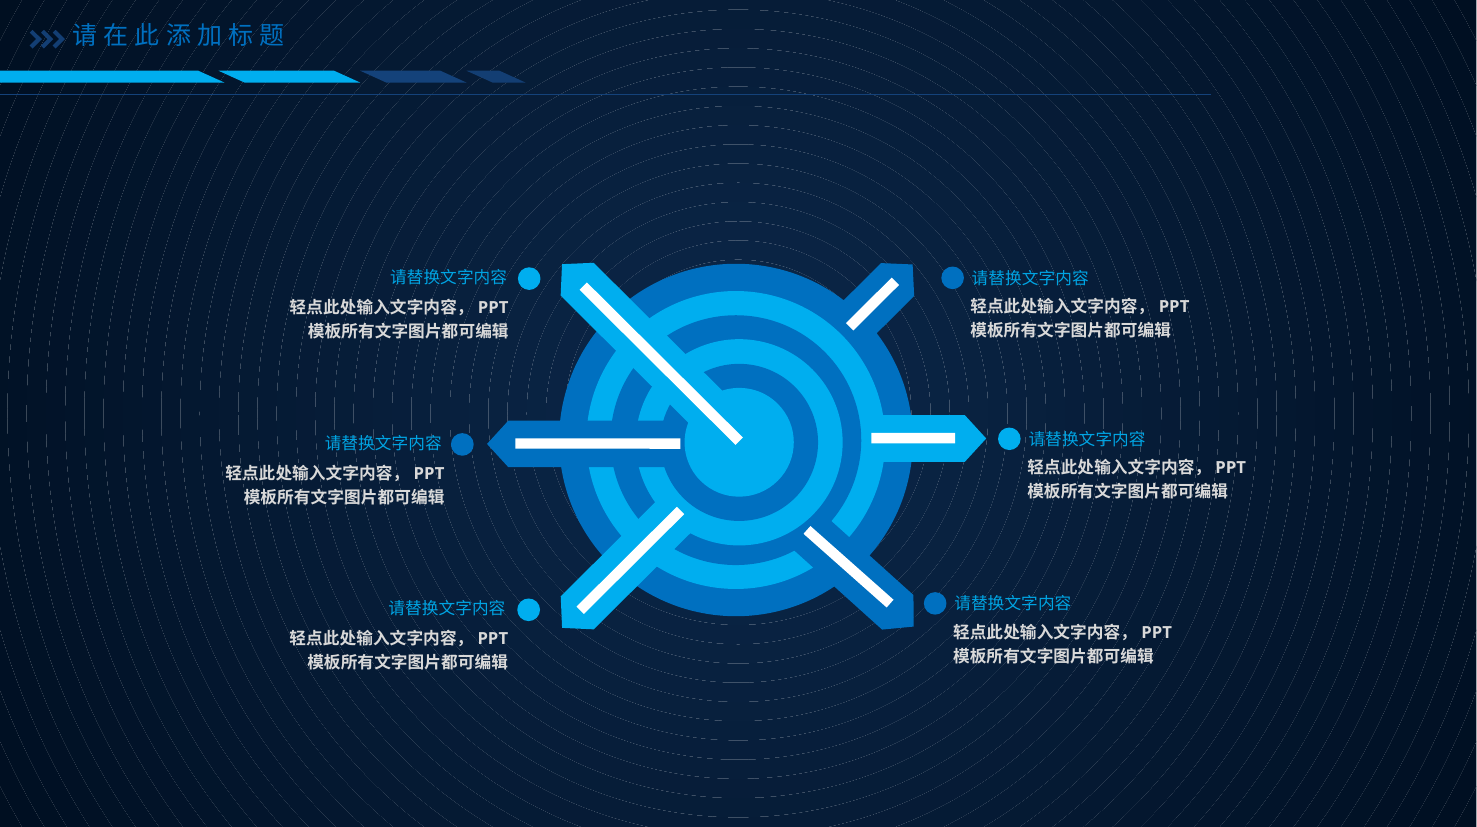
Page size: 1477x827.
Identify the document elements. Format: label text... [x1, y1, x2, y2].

text_box 请替换文字内容 [367, 263, 510, 287]
text_box [517, 267, 541, 290]
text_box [794, 263, 915, 290]
text_box 请替换文字内容 [1026, 423, 1163, 450]
text_box 请替换文字内容 [952, 587, 1089, 615]
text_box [560, 339, 843, 630]
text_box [29, 29, 65, 49]
text_box [517, 598, 541, 622]
text_box [0, 69, 225, 84]
text_box 轻点此处输入文字内容，PPT模板所有文字图片都可编辑 [225, 458, 445, 503]
text_box 请在此添加标题 [57, 11, 300, 57]
text_box 轻点此处输入文字内容，PPT模板所有文字图片都可编辑 [987, 292, 1193, 343]
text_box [560, 262, 794, 497]
text_box 轻点此处输入文字内容，PPT模板所有文字图片都可编辑 [953, 617, 1176, 668]
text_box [794, 315, 914, 630]
text_box [941, 266, 964, 290]
text_box [998, 427, 1021, 451]
text_box 轻点此处输入文字内容，PPT模板所有文字图片都可编辑 [289, 292, 509, 337]
text_box 轻点此处输入文字内容，PPT模板所有文字图片都可编辑 [289, 624, 509, 668]
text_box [486, 363, 819, 521]
text_box [466, 69, 527, 84]
text_box [923, 592, 947, 615]
text_box 轻点此处输入文字内容，PPT模板所有文字图片都可编辑 [1027, 452, 1250, 504]
text_box 请替换文字内容 [969, 262, 1107, 290]
text_box [218, 69, 361, 84]
text_box 请替换文字内容 [366, 594, 508, 618]
text_box 请替换文字内容 [302, 429, 444, 453]
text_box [794, 290, 987, 589]
text_box [359, 69, 467, 84]
text_box [450, 433, 474, 456]
